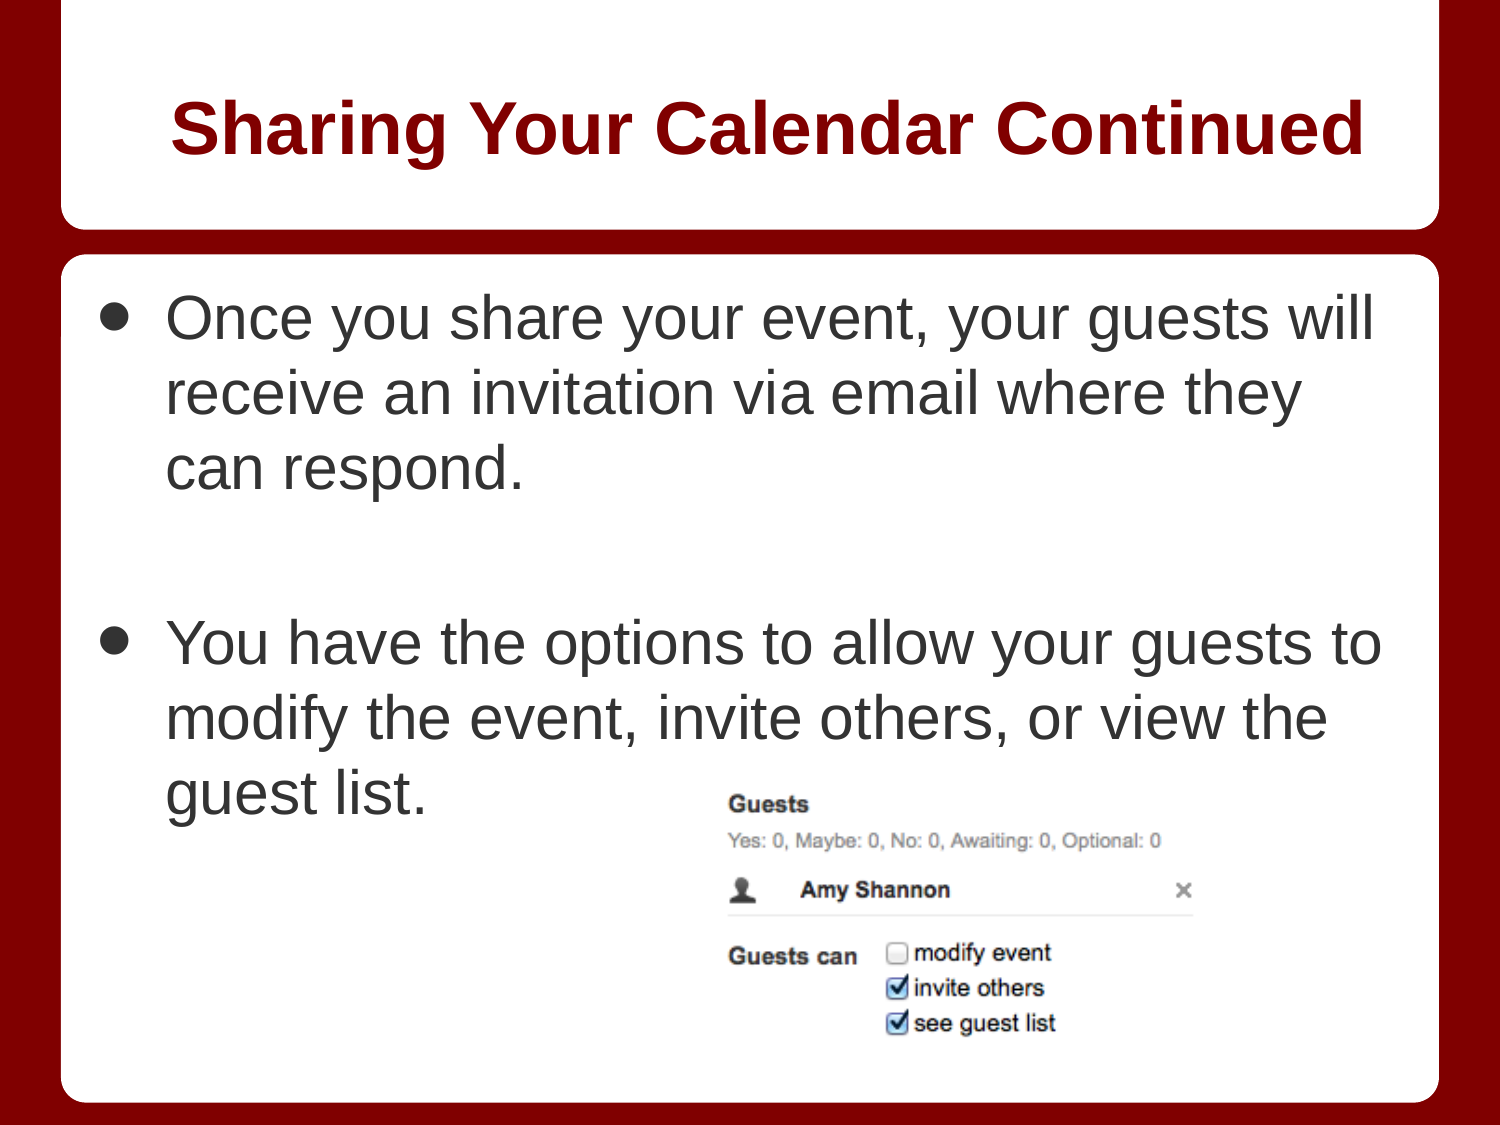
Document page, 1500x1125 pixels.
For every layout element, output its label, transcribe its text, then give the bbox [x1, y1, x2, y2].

list Once you share your event, your guests will receive an invitation via email where they can respond. You have the options to allow your guests to modify the event, invite others, or view the guest list. [75, 262, 1425, 931]
text_box [719, 785, 1214, 1078]
title Sharing Your Calendar Continued [75, 15, 1425, 234]
